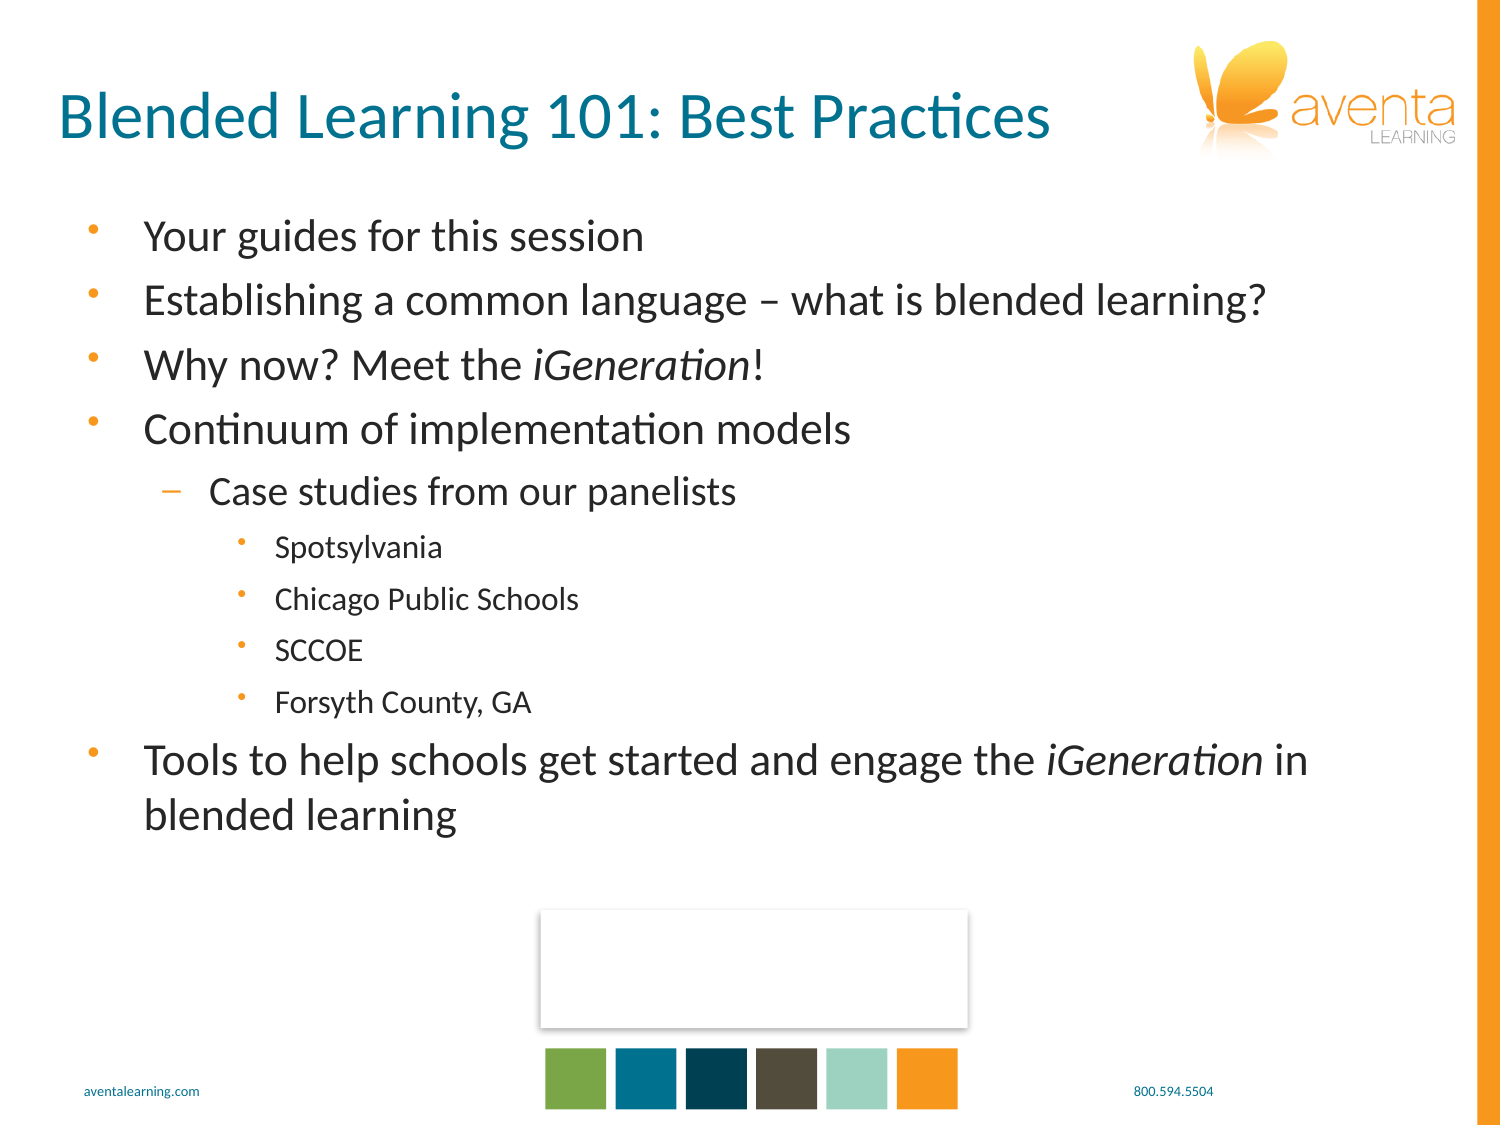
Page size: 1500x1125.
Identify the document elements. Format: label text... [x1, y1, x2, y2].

title Blended Learning 101: Best Practices [43, 37, 1122, 187]
picture [189, 1089, 199, 1096]
picture [1134, 1086, 1138, 1096]
list Your guides for this session Establishing a common language – what is blended learning? Why now? Meet the iGeneration! Continuum of implementation models Case studies from our panelists Spotsylvania Chicago Public Schools SCCOE Forsyth County, GA Tools to help schools get started and engage the iGeneration in blended learning [72, 198, 1423, 1029]
picture [1202, 1087, 1210, 1094]
picture [1173, 1088, 1180, 1096]
picture [105, 1089, 111, 1096]
picture [1192, 41, 1455, 206]
picture [1167, 1087, 1172, 1096]
text_box [1477, 0, 1500, 1125]
picture [98, 1089, 104, 1096]
